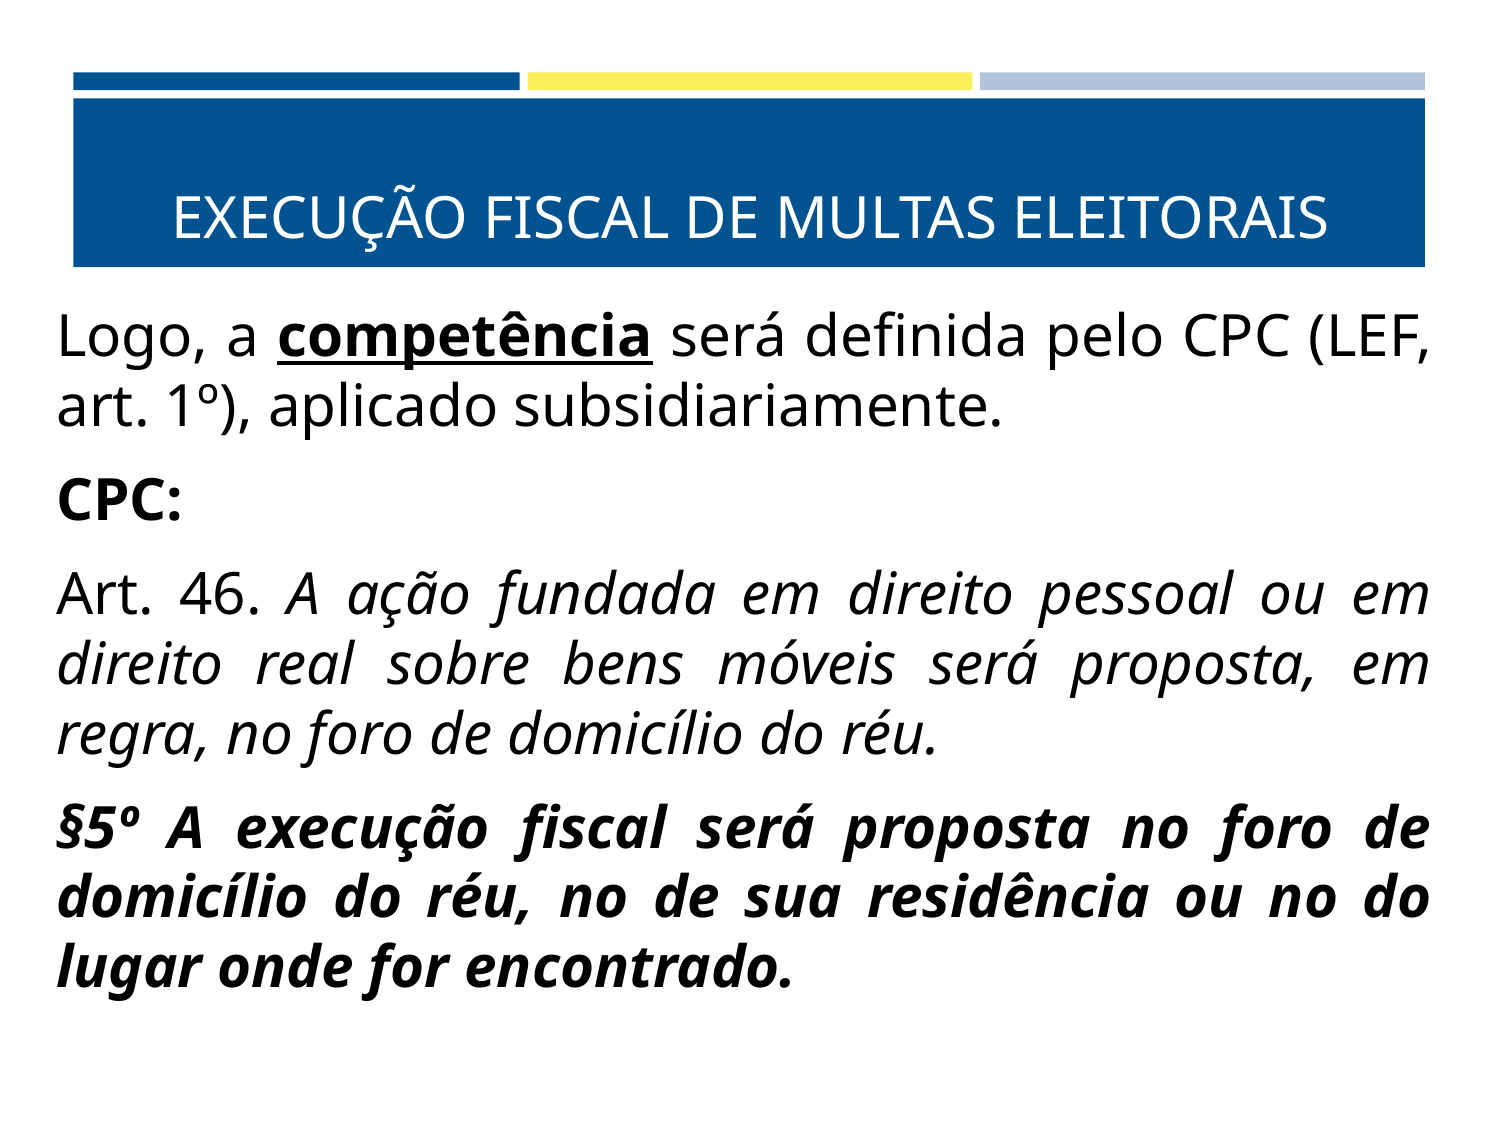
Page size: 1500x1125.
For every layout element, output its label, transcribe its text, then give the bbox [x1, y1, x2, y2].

title EXECUÇÃO FISCAL DE MULTAS ELEITORAIS [95, 112, 1406, 259]
list Logo, a competência será definida pelo CPC (LEF, art. 1º), aplicado subsidiariamente. CPC: Art. 46. A ação fundada em direito pessoal ou em direito real sobre bens móveis será proposta, em regra, no foro de domicílio do réu. §5º A execução fiscal será proposta no foro de domicílio do réu, no de sua residência ou no do lugar onde for encontrado. [41, 290, 1447, 1094]
